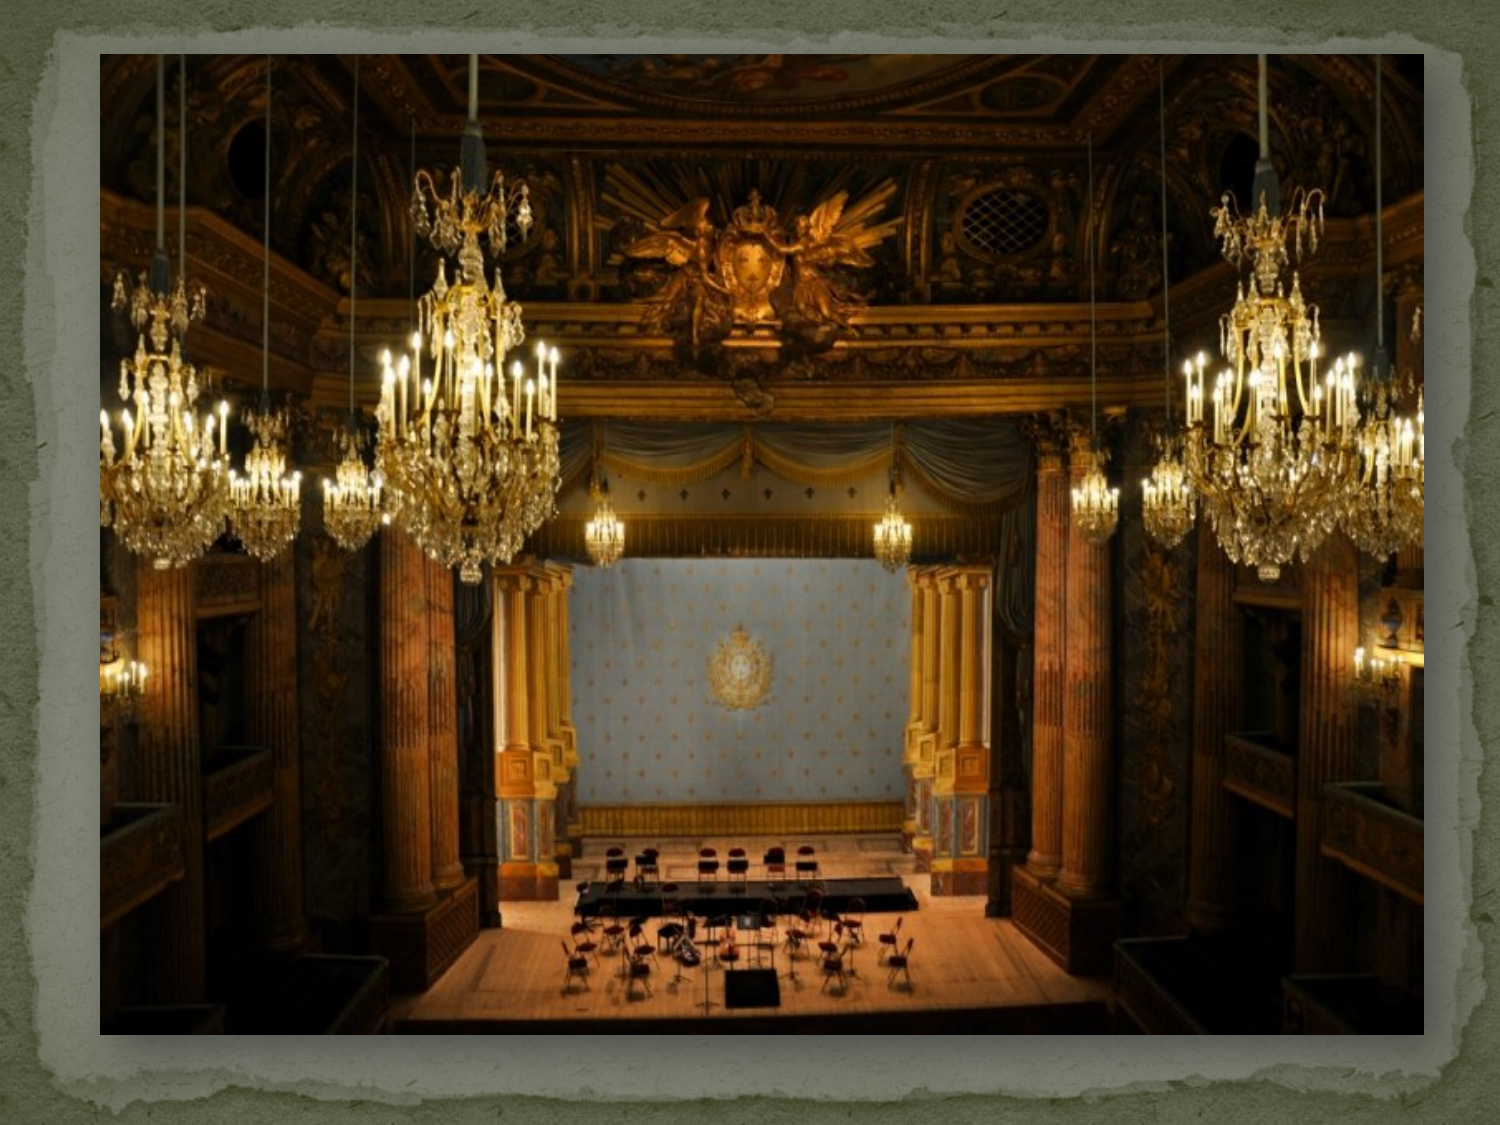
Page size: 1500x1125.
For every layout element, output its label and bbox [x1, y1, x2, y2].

list [104, 58, 1421, 1032]
